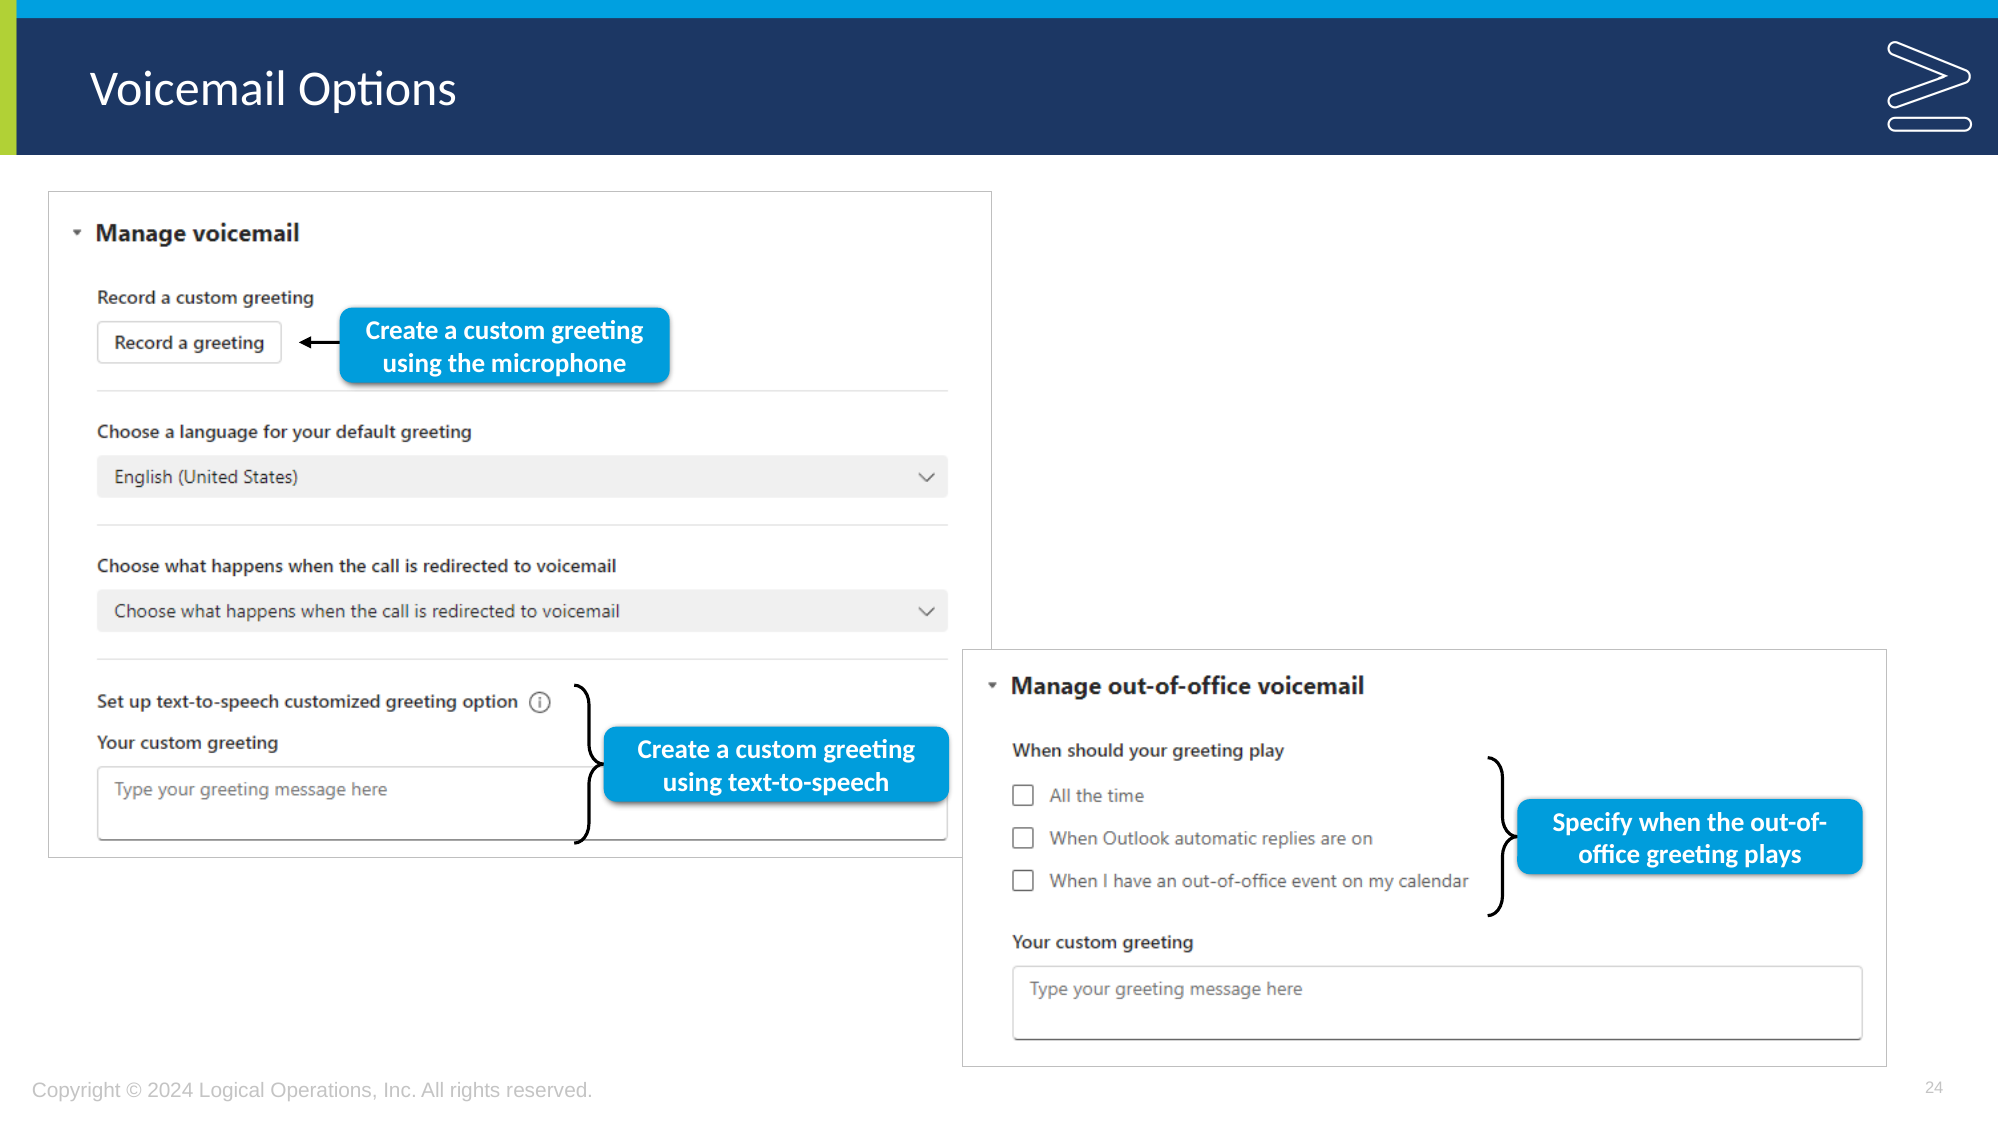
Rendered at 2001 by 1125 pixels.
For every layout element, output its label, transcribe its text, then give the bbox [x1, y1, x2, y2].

picture [1850, 19, 1998, 155]
title Voicemail Options [74, 16, 1850, 155]
picture [47, 190, 1888, 1067]
slide_number 24 [1491, 1057, 1959, 1118]
picture [0, 0, 74, 155]
